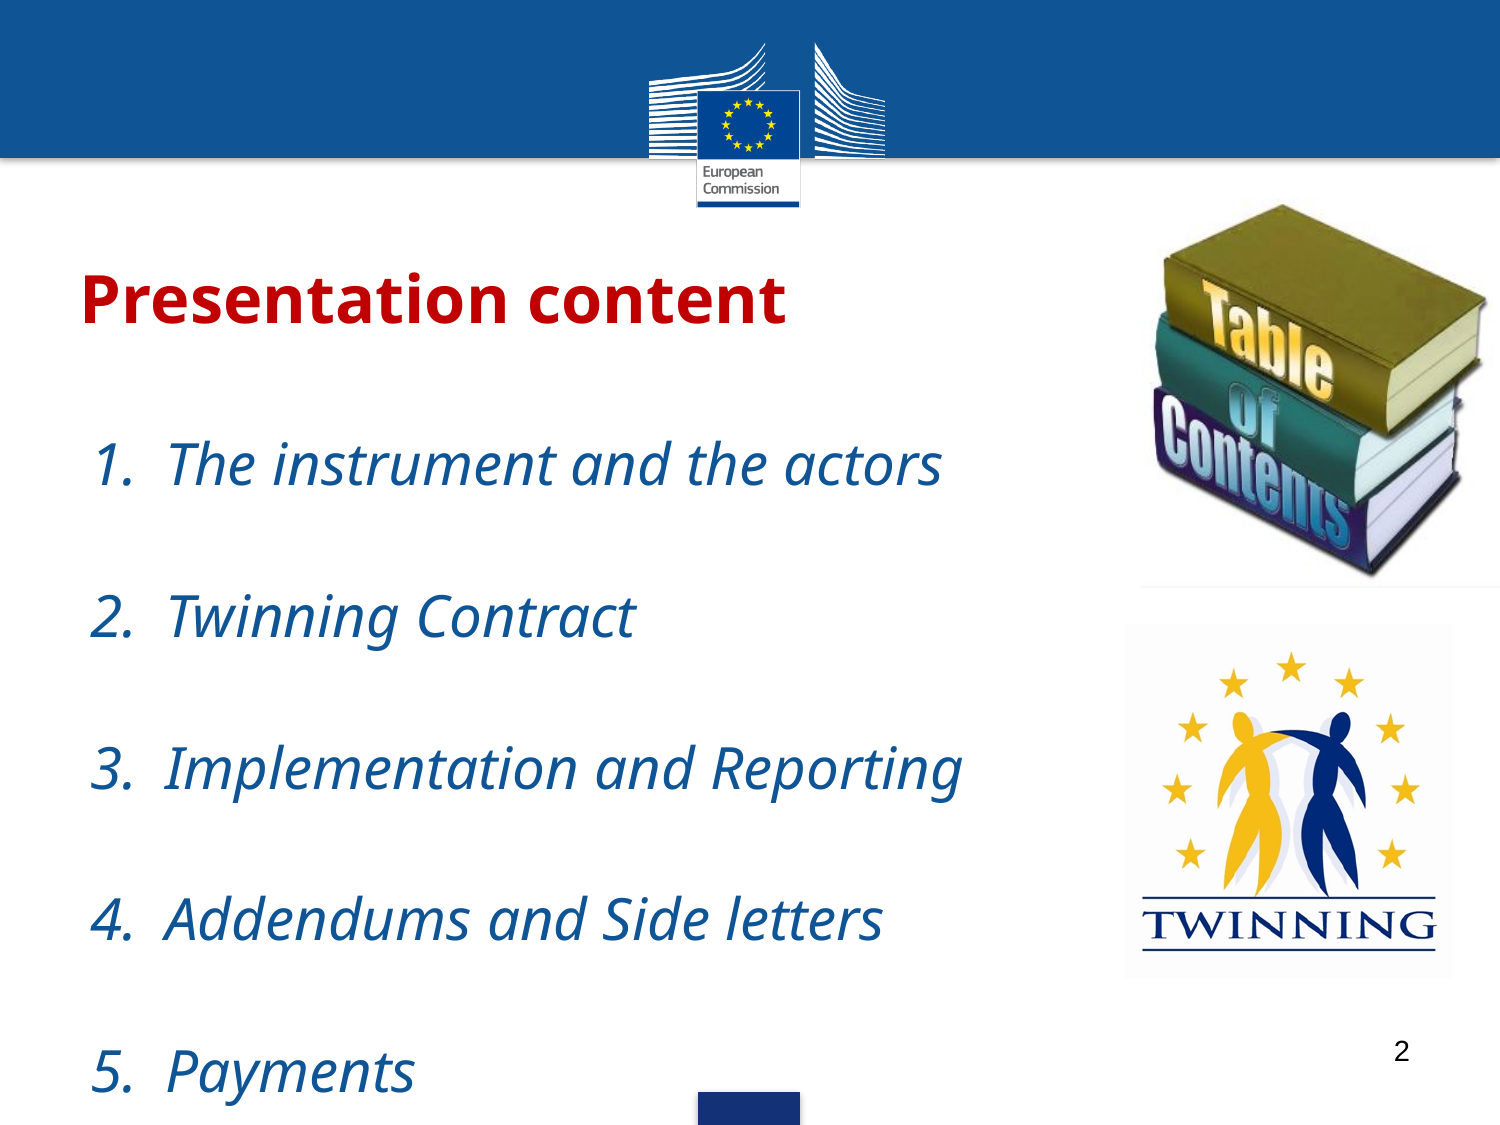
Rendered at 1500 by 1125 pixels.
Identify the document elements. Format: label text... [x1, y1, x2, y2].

slide_number 2 [1074, 1024, 1425, 1103]
picture [649, 42, 885, 208]
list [1140, 174, 1500, 588]
picture [1124, 624, 1453, 980]
title Presentation content [64, 219, 1135, 374]
text_box The instrument and the actors Twinning Contract Implementation and Reporting Addendums and Side letters Payments [74, 350, 1135, 475]
